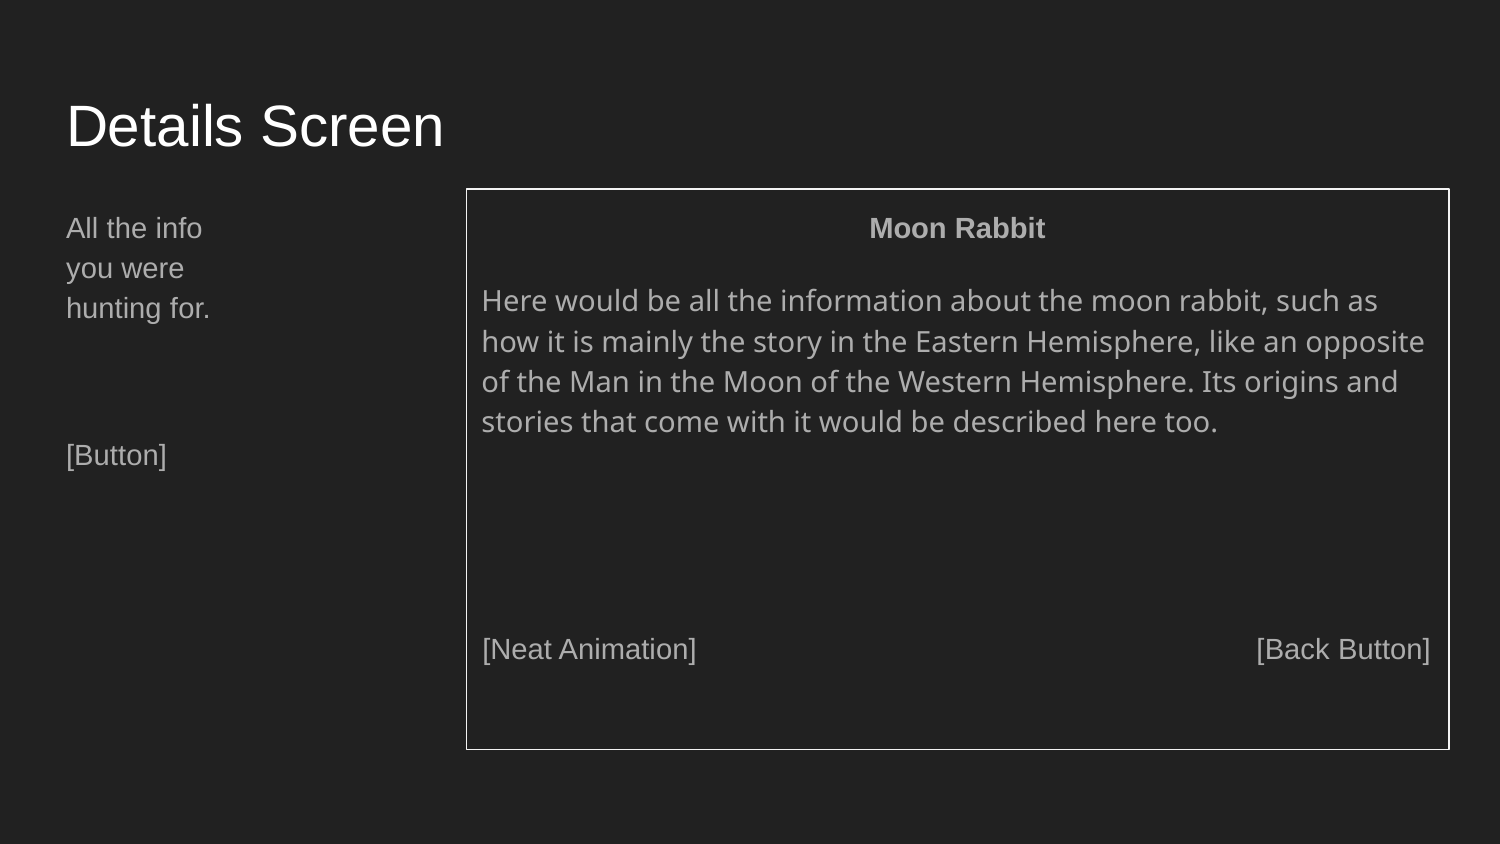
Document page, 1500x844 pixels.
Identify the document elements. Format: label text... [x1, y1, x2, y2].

list All the info you were hunting for. [Button] [51, 189, 256, 750]
list Moon Rabbit Here would be all the information about the moon rabbit, such as how it is mainly the story in the Eastern Hemisphere, like an opposite of the Man in the Moon of the Western Hemisphere. Its origins and stories that come with it would be described here too. [Neat Animation] [Back Button] [466, 189, 1449, 750]
title Details Screen [51, 72, 1449, 167]
